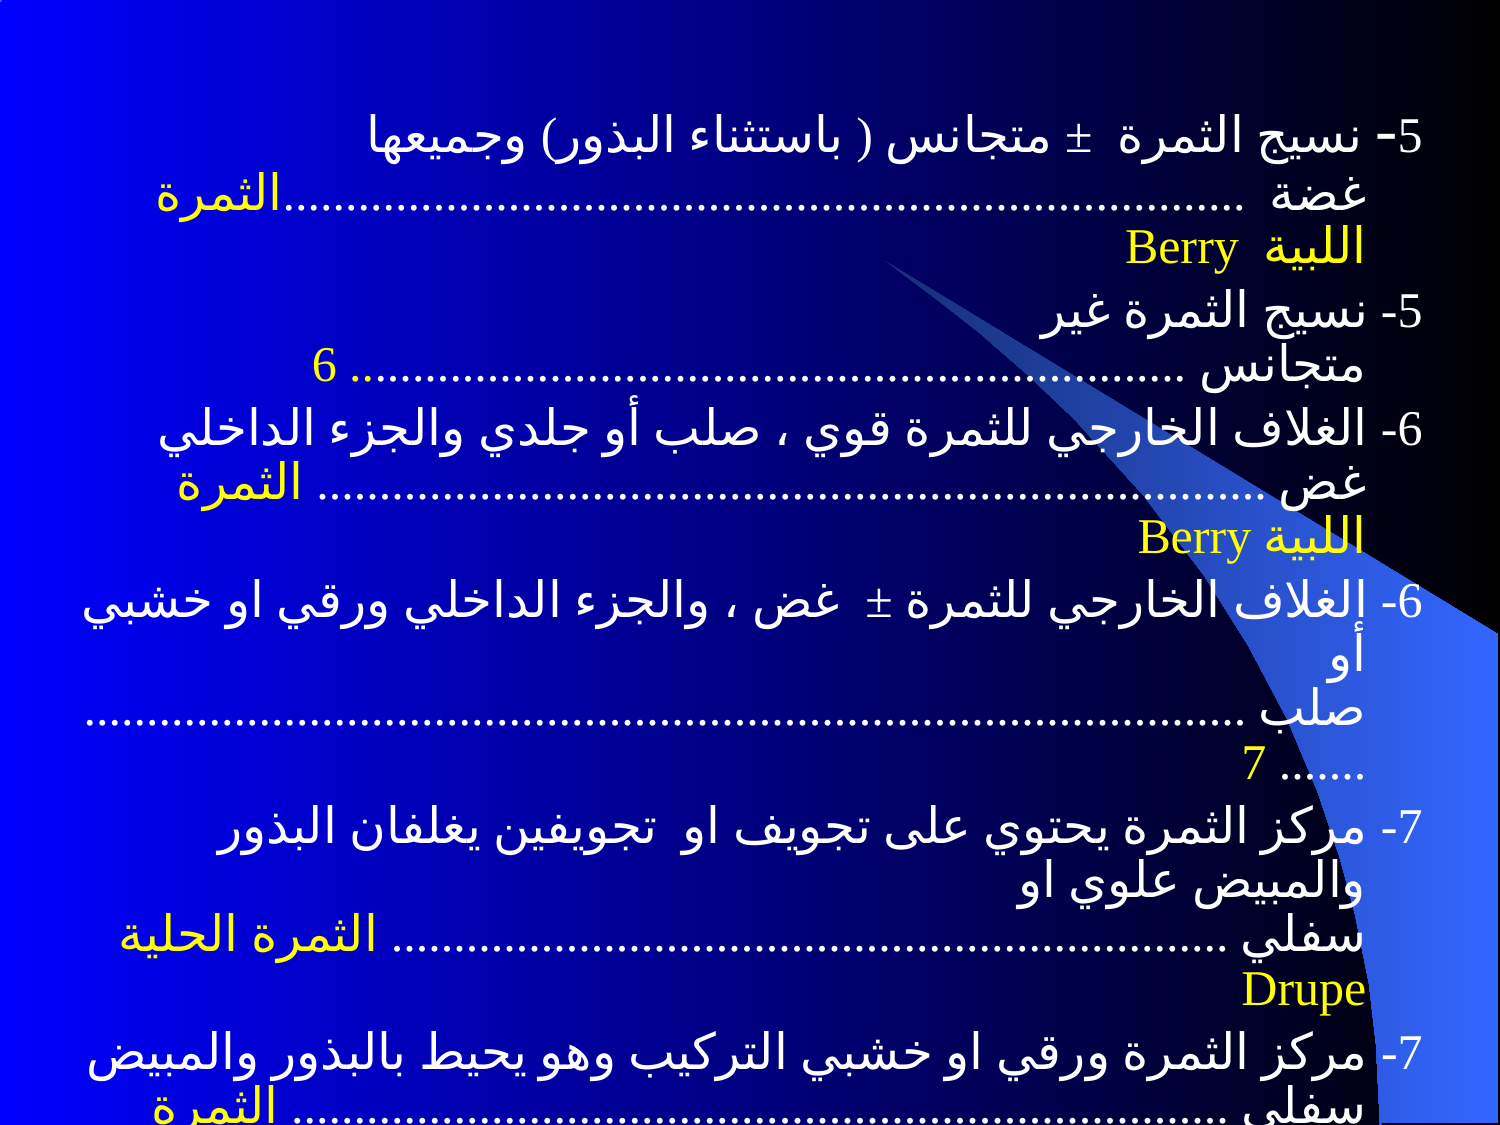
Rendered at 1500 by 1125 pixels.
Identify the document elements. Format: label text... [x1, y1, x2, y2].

text_box 5- نسيج الثمرة ± متجانس ( باستثناء البذور) وجميعها غضة .............................................................................الثمرة اللبية Berry 5- نسيج الثمرة غير متجانس ................................................................... 6 6- الغلاف الخارجي للثمرة قوي ، صلب أو جلدي والجزء الداخلي غض ............................................................................ الثمرة اللبية Berry 6- الغلاف الخارجي للثمرة ± غض ، والجزء الداخلي ورقي او خشبي أو صلب .................................................................................................... 7 7- مركز الثمرة يحتوي على تجويف او تجويفين يغلفان البذور والمبيض علوي او سفلي ................................................................... الثمرة الحلية Drupe 7- مركز الثمرة ورقي او خشبي التركيب وهو يحيط بالبذور والمبيض سفلي ........................................................................... الثمرة تفاحية Pome 8- الثمرة عديدة البذور ........................................... الثمرة القرنية غير المتفتحة 8- الثمرة عادة وحيد البذرة ...................................................................... 9 9-الثمرة مجنحة ..................................................... الثمرة الجناحية Samara [62, 87, 1438, 1000]
